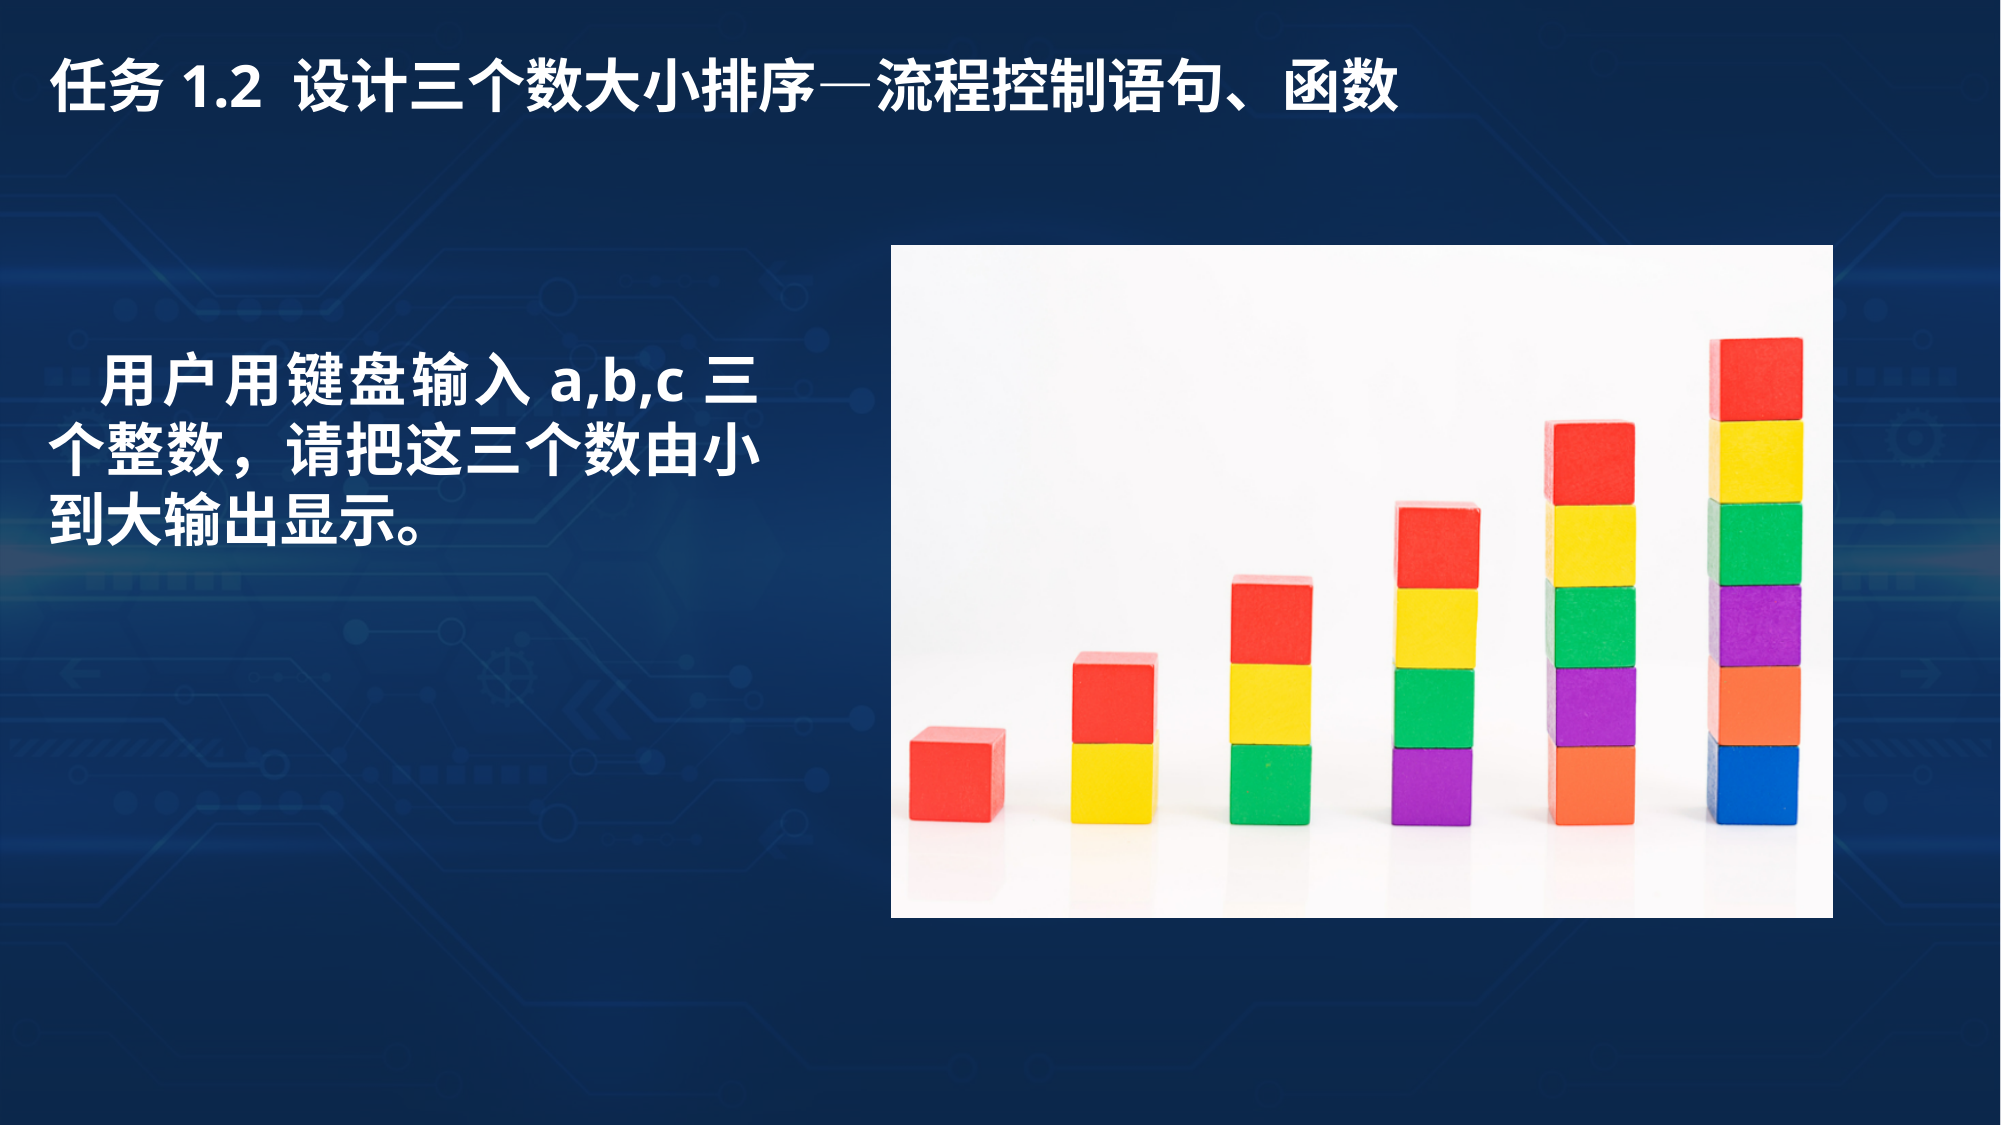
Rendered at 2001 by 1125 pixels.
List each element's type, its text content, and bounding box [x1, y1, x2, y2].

text_box 用户用键盘输入a,b,c三个整数，请把这三个数由小到大输出显示。 [32, 335, 776, 617]
picture [890, 244, 1834, 919]
text_box 任务1.2 设计三个数大小排序—流程控制语句、函数 [34, 41, 1447, 127]
